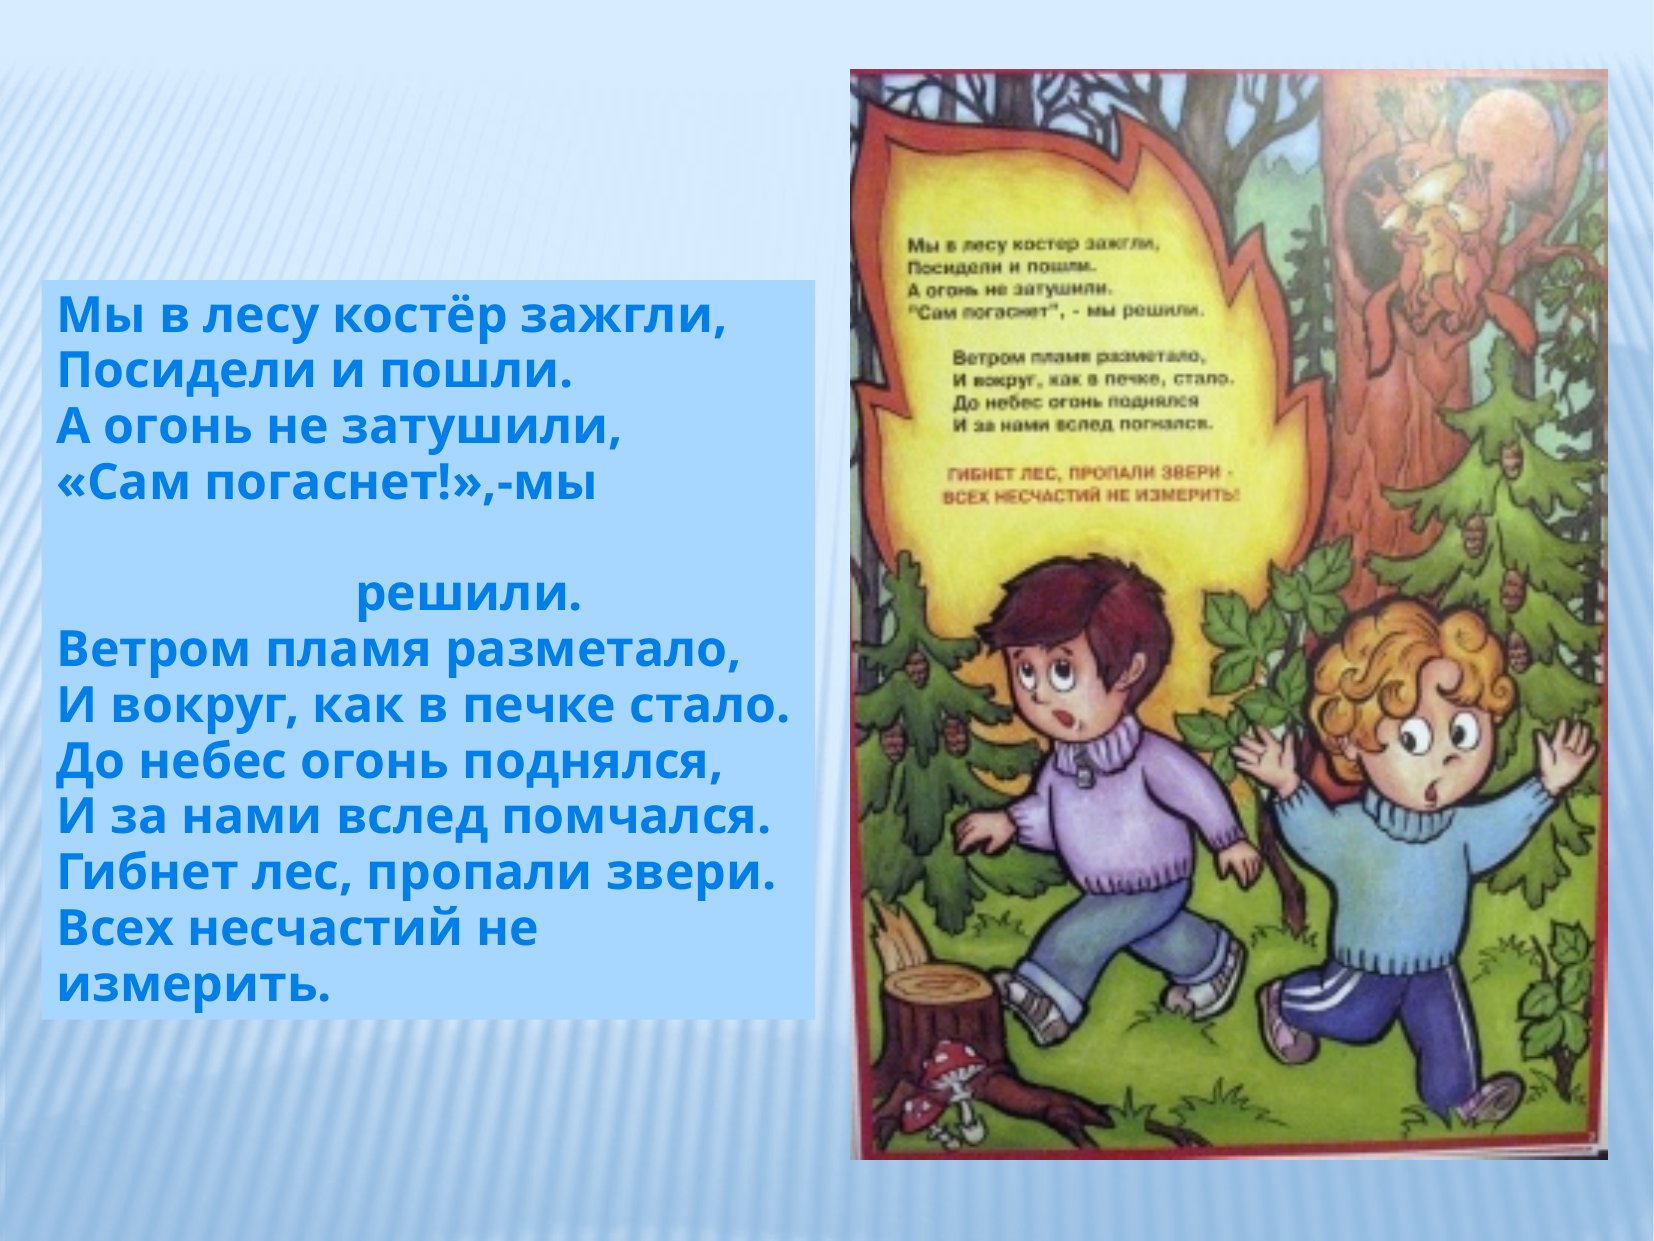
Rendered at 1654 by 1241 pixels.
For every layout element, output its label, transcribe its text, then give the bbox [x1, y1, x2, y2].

picture [849, 68, 1609, 1160]
text_box Мы в лесу костёр зажгли, Посидели и пошли. А огонь не затушили, «Сам погаснет!»,-мы решили. Ветром пламя разметало, И вокруг, как в печке стало. До небес огонь поднялся, И за нами вслед помчался. Гибнет лес, пропали звери. Всех несчастий не измерить. [41, 280, 816, 1020]
